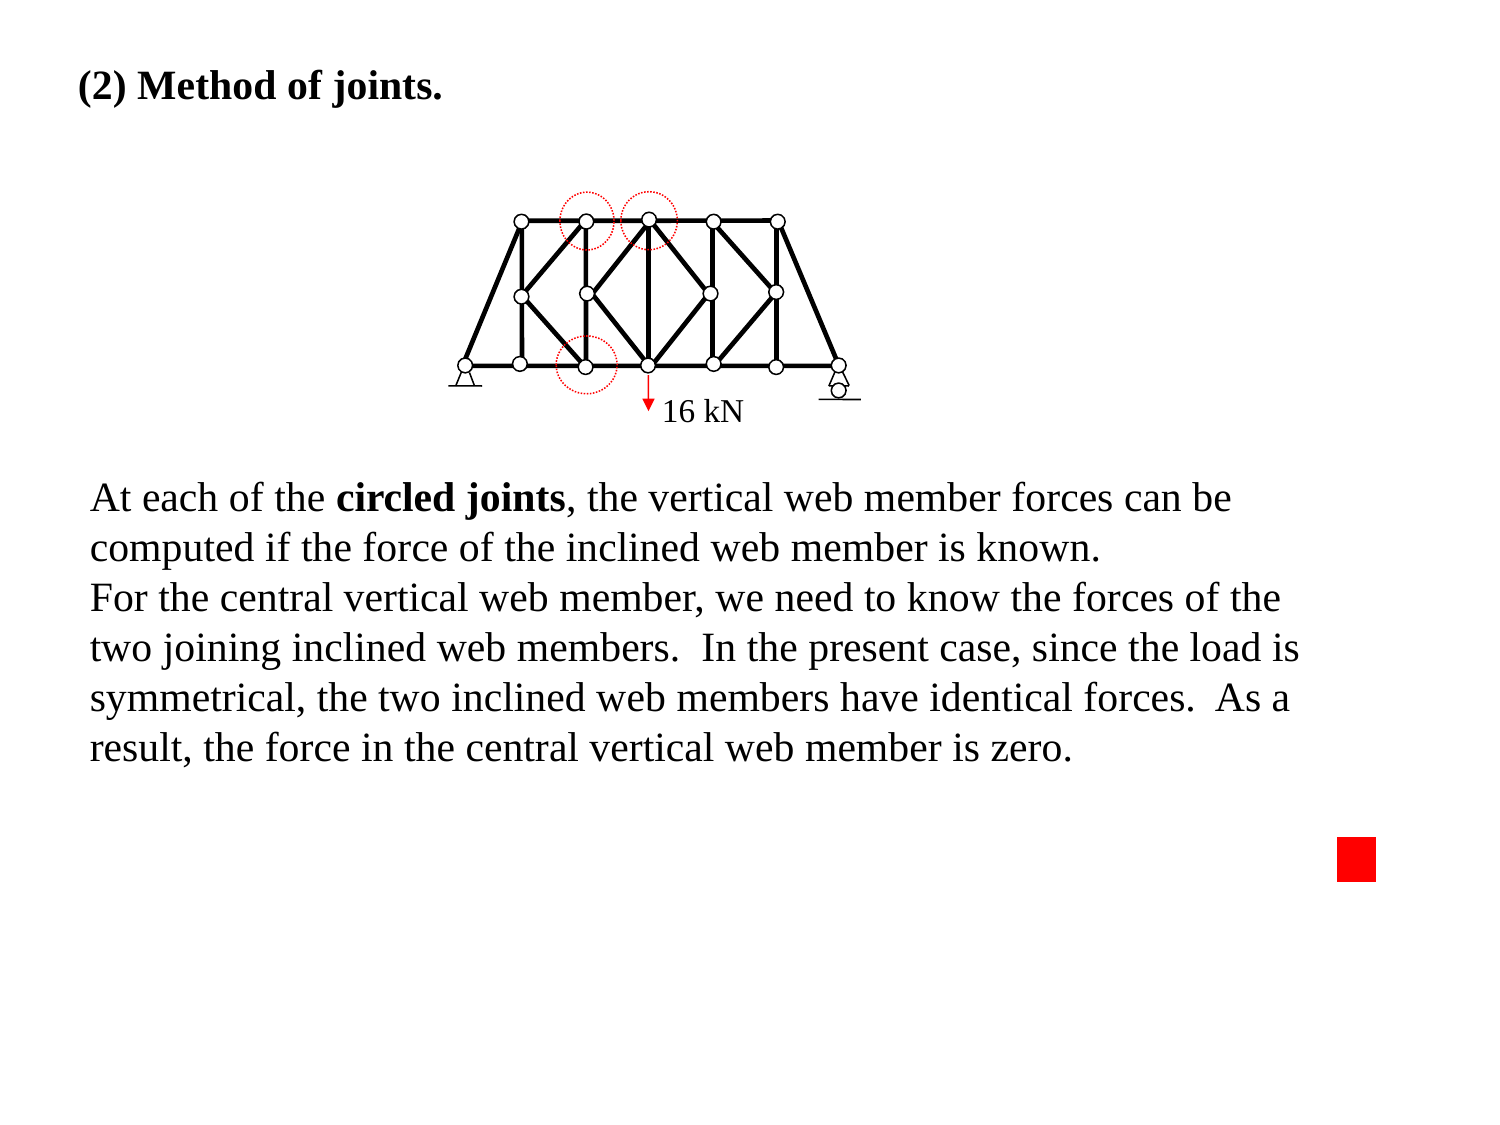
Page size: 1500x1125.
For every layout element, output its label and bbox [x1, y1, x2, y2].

text_box [1337, 837, 1375, 882]
text_box [642, 375, 798, 429]
text_box [74, 462, 1363, 778]
text_box [448, 191, 850, 398]
text_box [63, 50, 459, 115]
